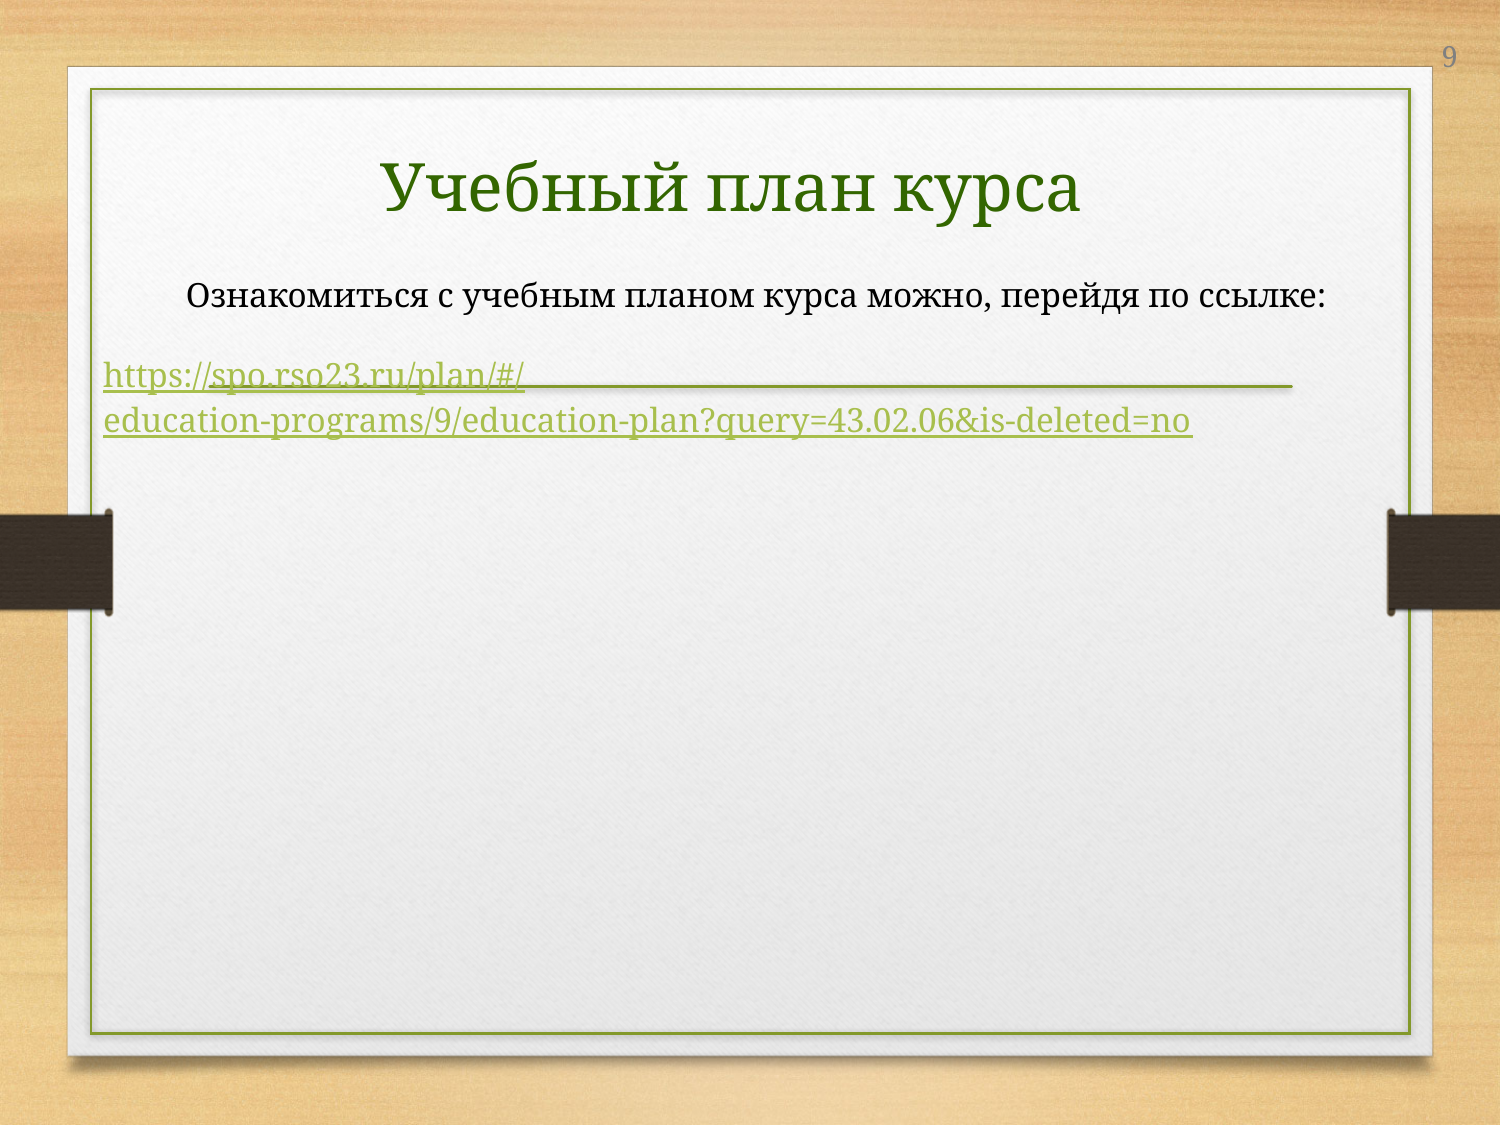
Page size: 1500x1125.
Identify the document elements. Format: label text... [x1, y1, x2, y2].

text_box [1364, 30, 1473, 91]
picture [0, 0, 1500, 1125]
text_box Ознакомиться с учебным планом курса можно, перейдя по ссылке: https://spo.rso23.ru/plan/#/education-programs/9/education-plan?query=43.02.06&is-deleted=no [88, 267, 1376, 610]
title Учебный план курса [174, 78, 1290, 267]
